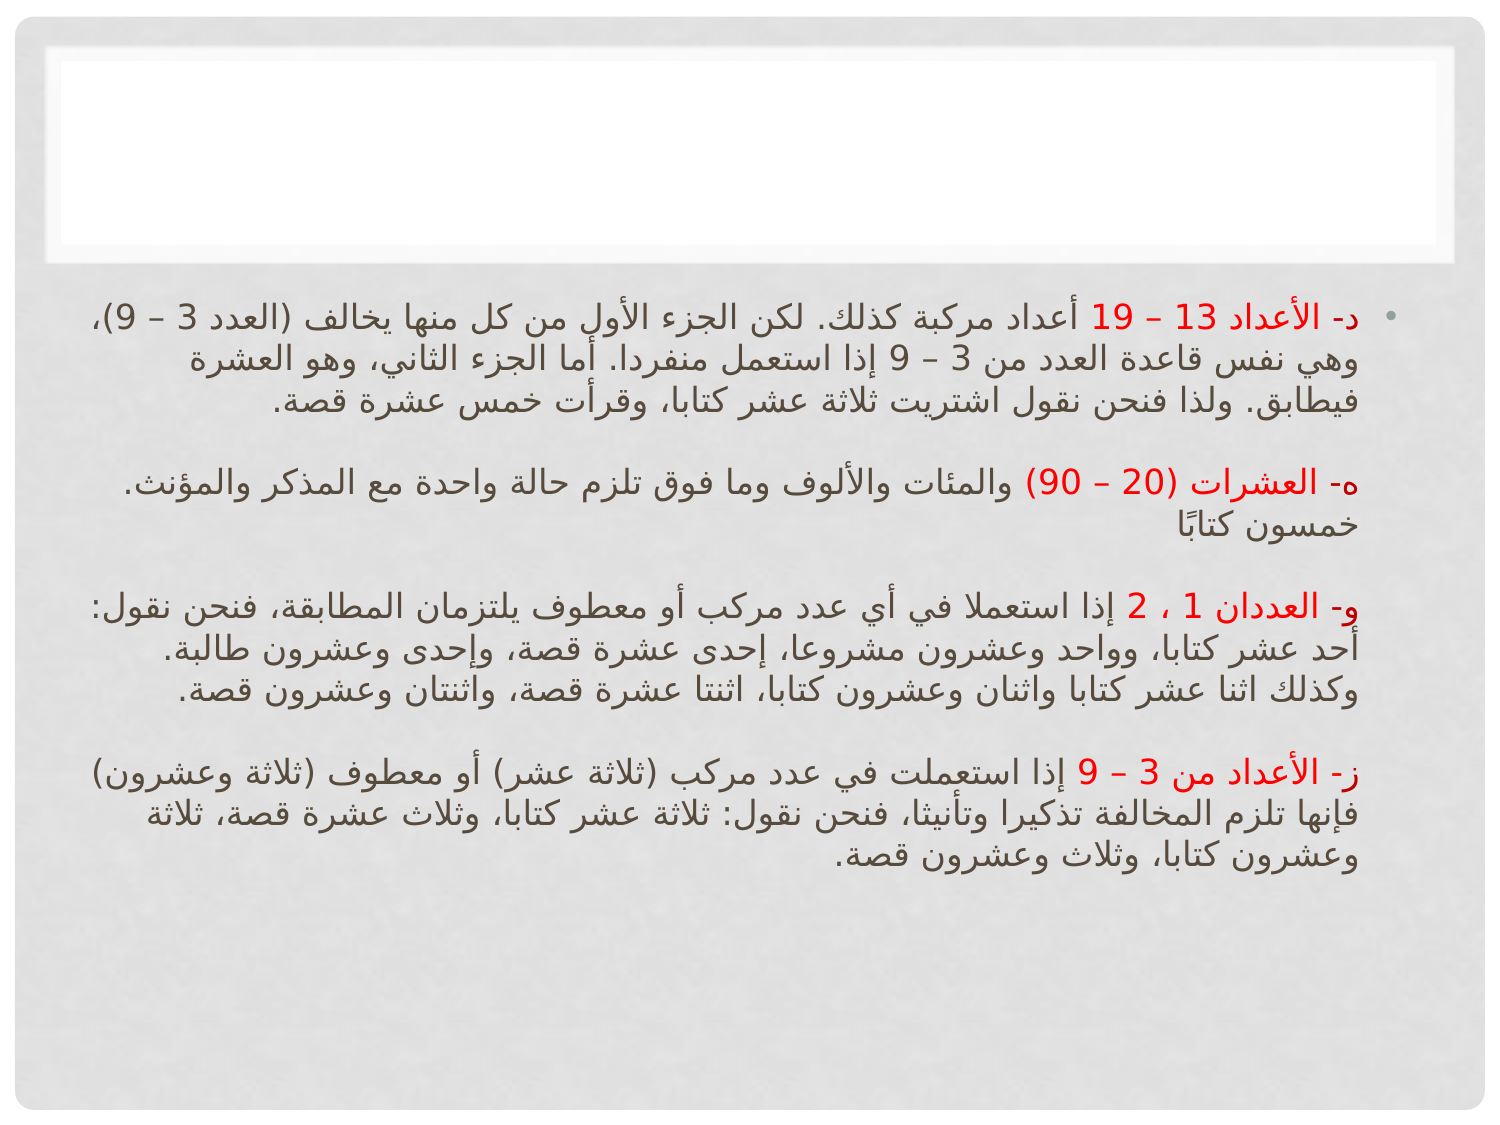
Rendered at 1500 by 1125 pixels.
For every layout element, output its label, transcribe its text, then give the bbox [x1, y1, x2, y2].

list د- الأعداد 13 – 19 أعداد مركبة كذلك. لكن الجزء الأول من كل منها يخالف (العدد 3 – 9)، وهي نفس قاعدة العدد من 3 – 9 إذا استعمل منفردا. أما الجزء الثاني، وهو العشرة فيطابق. ولذا فنحن نقول اشتريت ثلاثة عشر كتابا، وقرأت خمس عشرة قصة. ه- العشرات (20 – 90) والمئات والألوف وما فوق تلزم حالة واحدة مع المذكر والمؤنث. خمسون كتابًا و- العددان 1 ، 2 إذا استعملا في أي عدد مركب أو معطوف يلتزمان المطابقة، فنحن نقول: أحد عشر كتابا، وواحد وعشرون مشروعا، إحدى عشرة قصة، وإحدى وعشرون طالبة. وكذلك اثنا عشر كتابا واثنان وعشرون كتابا، اثنتا عشرة قصة، واثنتان وعشرون قصة. ز- الأعداد من 3 – 9 إذا استعملت في عدد مركب (ثلاثة عشر) أو معطوف (ثلاثة وعشرون) فإنها تلزم المخالفة تذكيرا وتأنيثا، فنحن نقول: ثلاثة عشر كتابا، وثلاث عشرة قصة، ثلاثة وعشرون كتابا، وثلاث وعشرون قصة. [75, 287, 1425, 1005]
